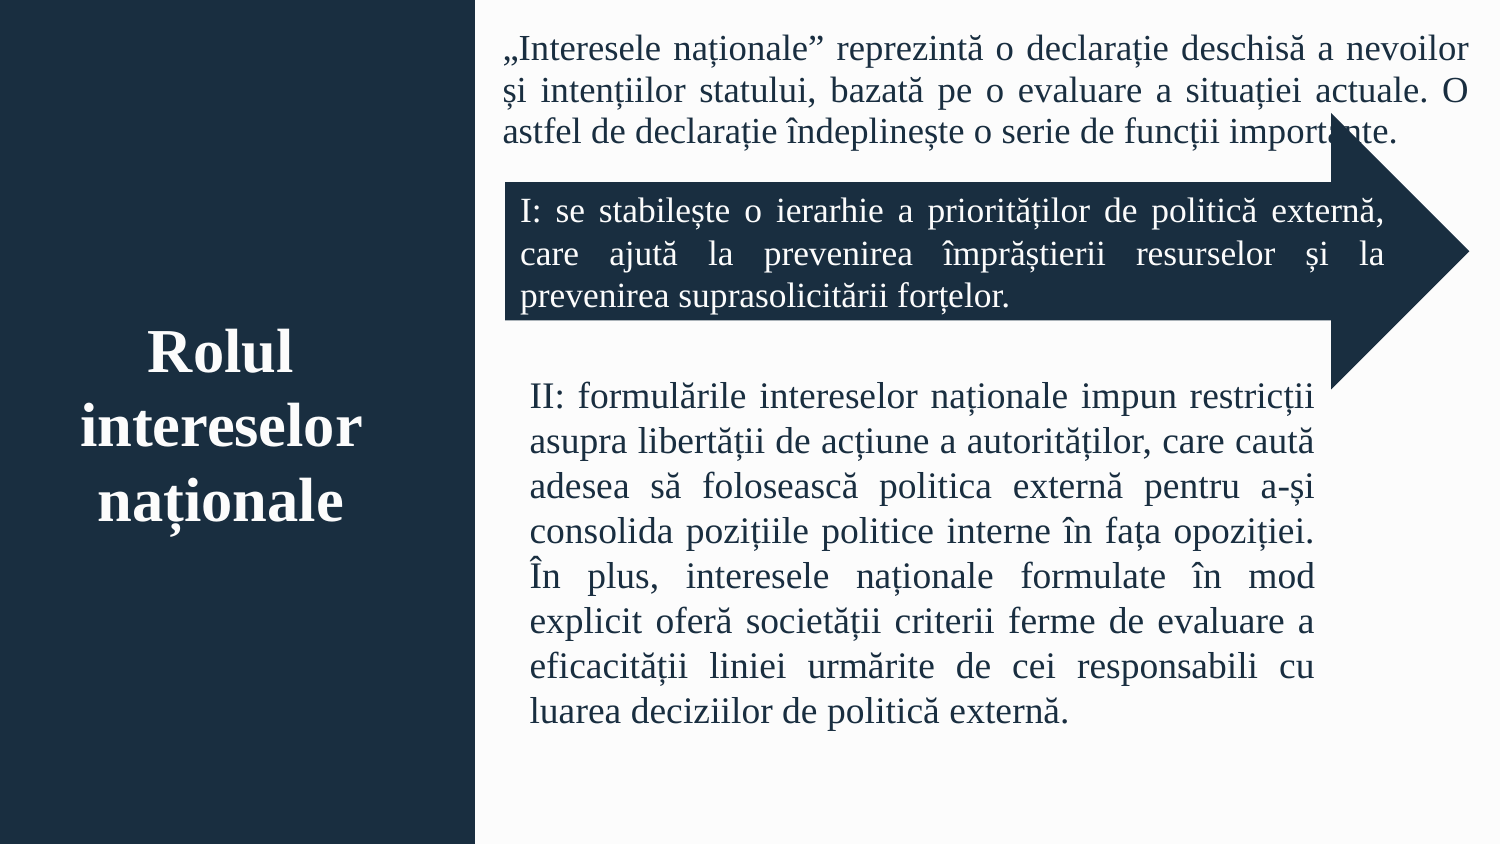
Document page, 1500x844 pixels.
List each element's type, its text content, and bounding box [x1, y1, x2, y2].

text_box II: formulările intereselor naționale impun restricții asupra libertății de acțiune a autorităților, care caută adesea să folosească politica externă pentru a-și consolida pozițiile politice interne în fața opoziției. În plus, interesele naționale formulate în mod explicit oferă societății criterii ferme de evaluare a eficacității liniei urmărite de cei responsabili cu luarea deciziilor de politică externă. [514, 356, 1332, 747]
title Rolul intereselor naționale [0, 263, 452, 581]
text_box I: se stabilește o ierarhie a priorităților de politică externă, care ajută la prevenirea împrăștierii resurselor și la prevenirea suprasolicitării forțelor. [505, 112, 1470, 389]
list „Interesele naționale” reprezintă o declarație deschisă a nevoilor și intențiilor statului, bazată pe o evaluare a situației actuale. O astfel de declarație îndeplinește o serie de funcții importante. [487, 11, 1486, 137]
